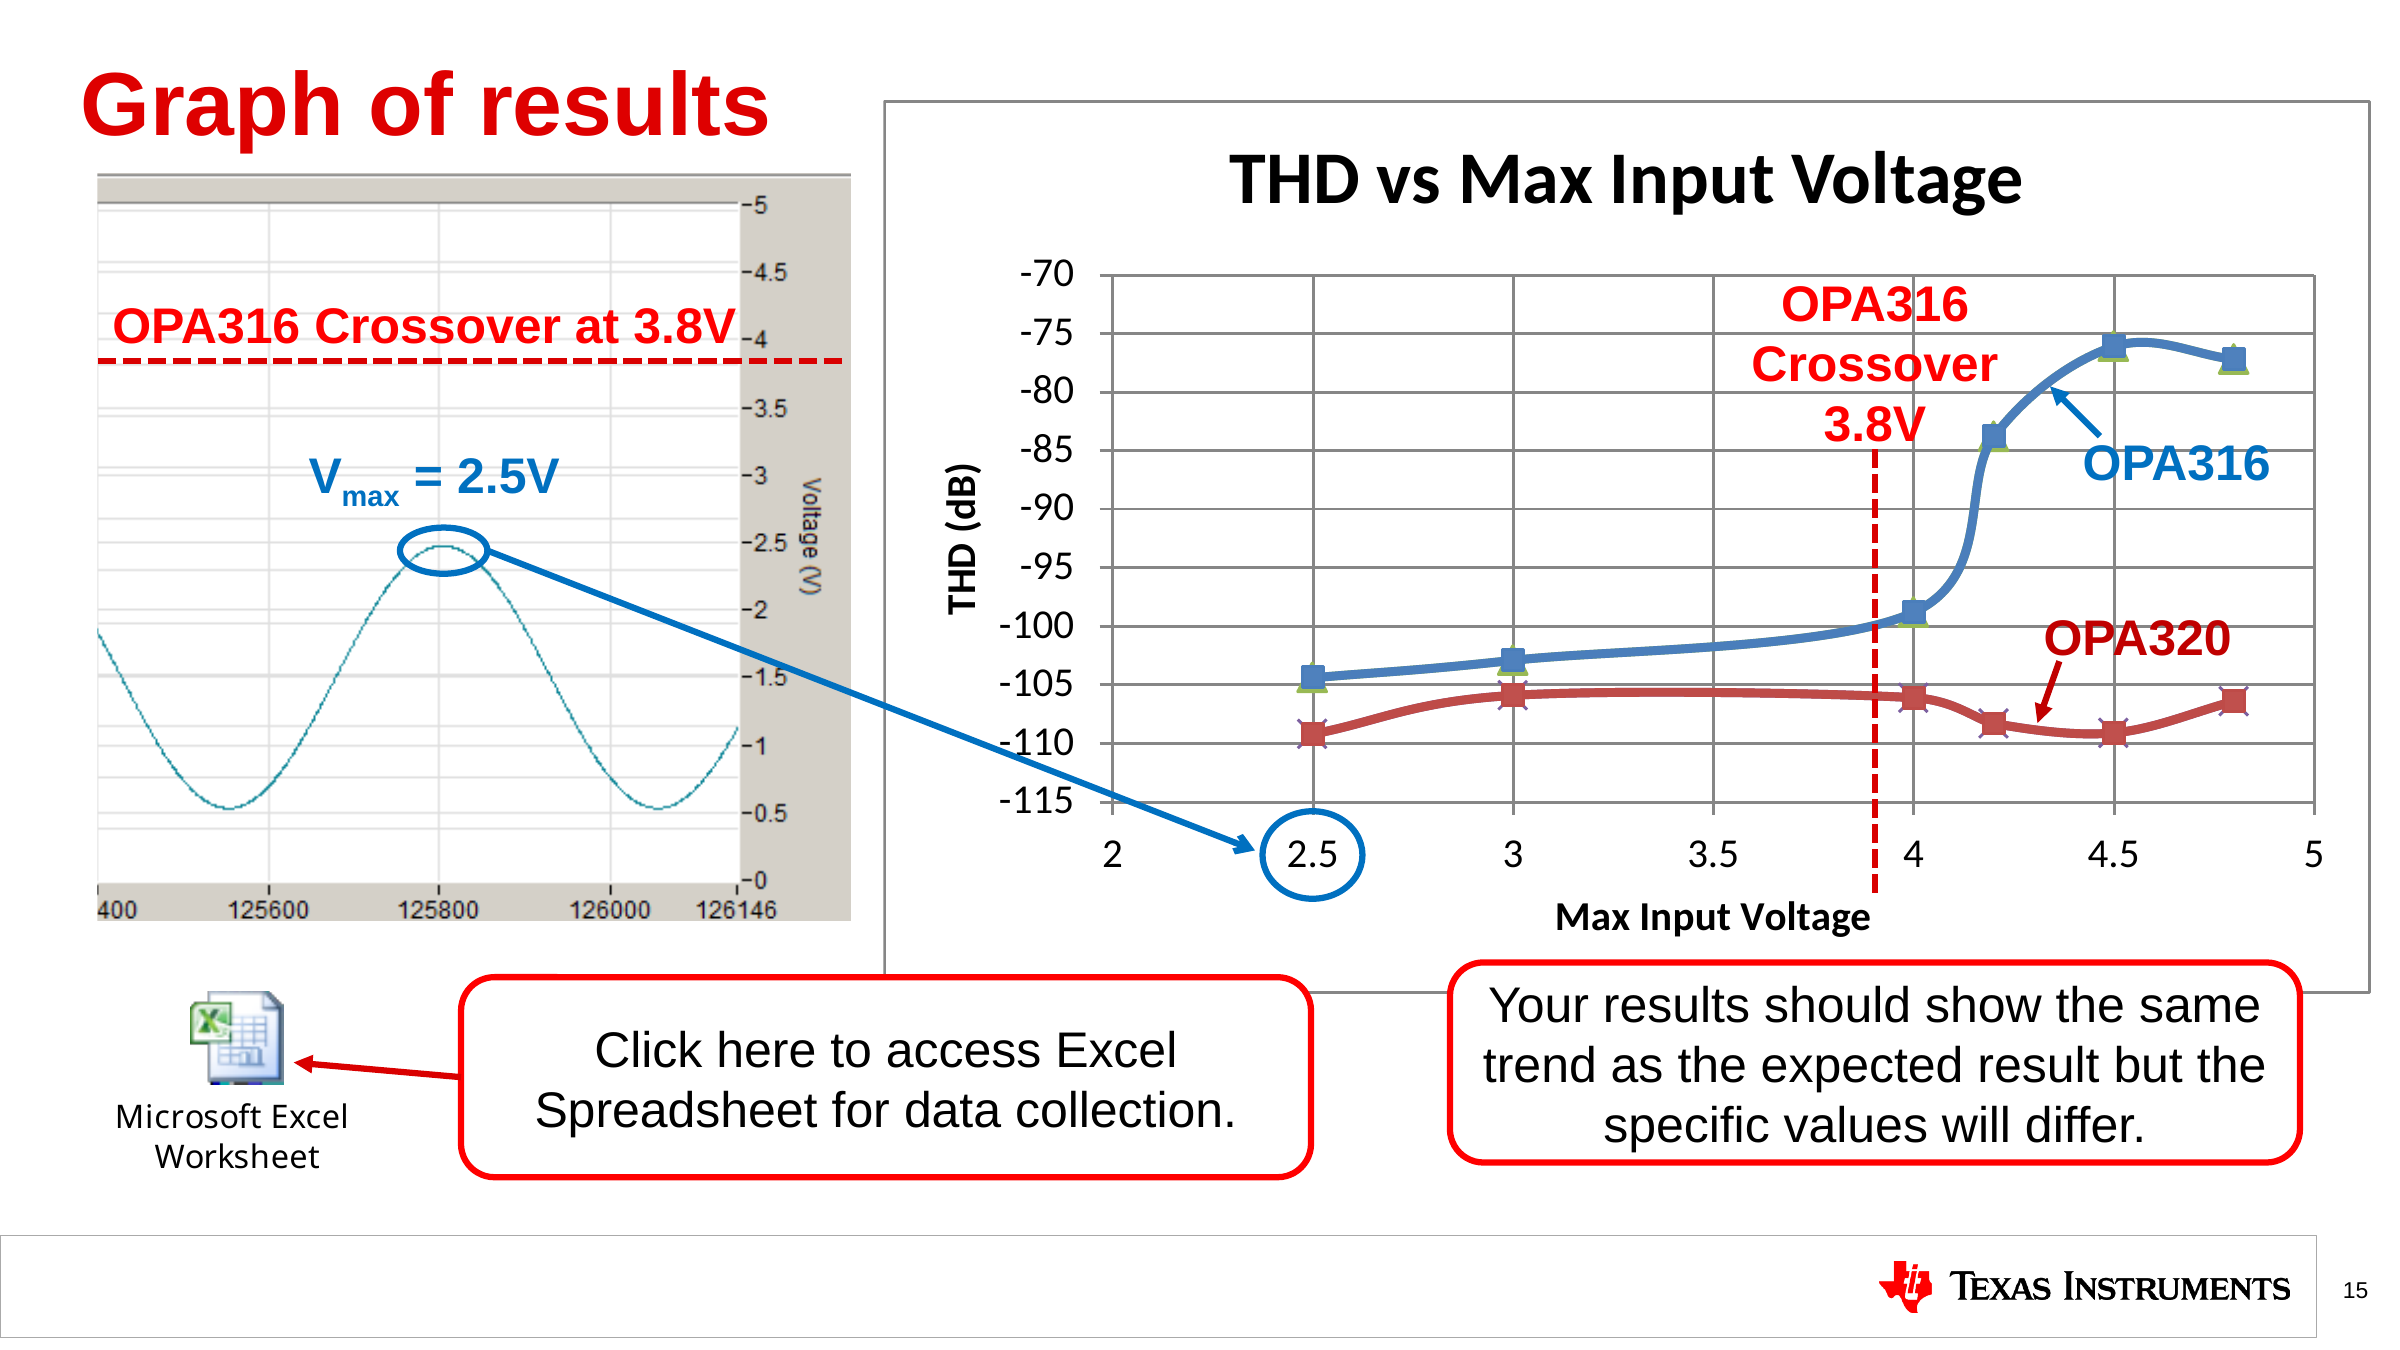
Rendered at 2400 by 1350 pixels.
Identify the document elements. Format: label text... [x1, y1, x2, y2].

slide_number 15 [1828, 1265, 2389, 1307]
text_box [293, 1062, 462, 1078]
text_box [2037, 660, 2060, 724]
text_box Your results should show the same trend as the expected result but the specific values will differ. [1447, 1002, 2303, 1165]
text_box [487, 550, 1256, 851]
picture [1879, 1307, 2290, 1313]
picture [883, 99, 2372, 994]
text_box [2049, 386, 2101, 437]
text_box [97, 990, 378, 1213]
picture [1879, 1261, 2290, 1265]
text_box Click here to access Excel Spreadsheet for data collection. [458, 975, 1314, 1180]
picture [97, 173, 852, 921]
title Graph of results [60, 27, 2282, 189]
